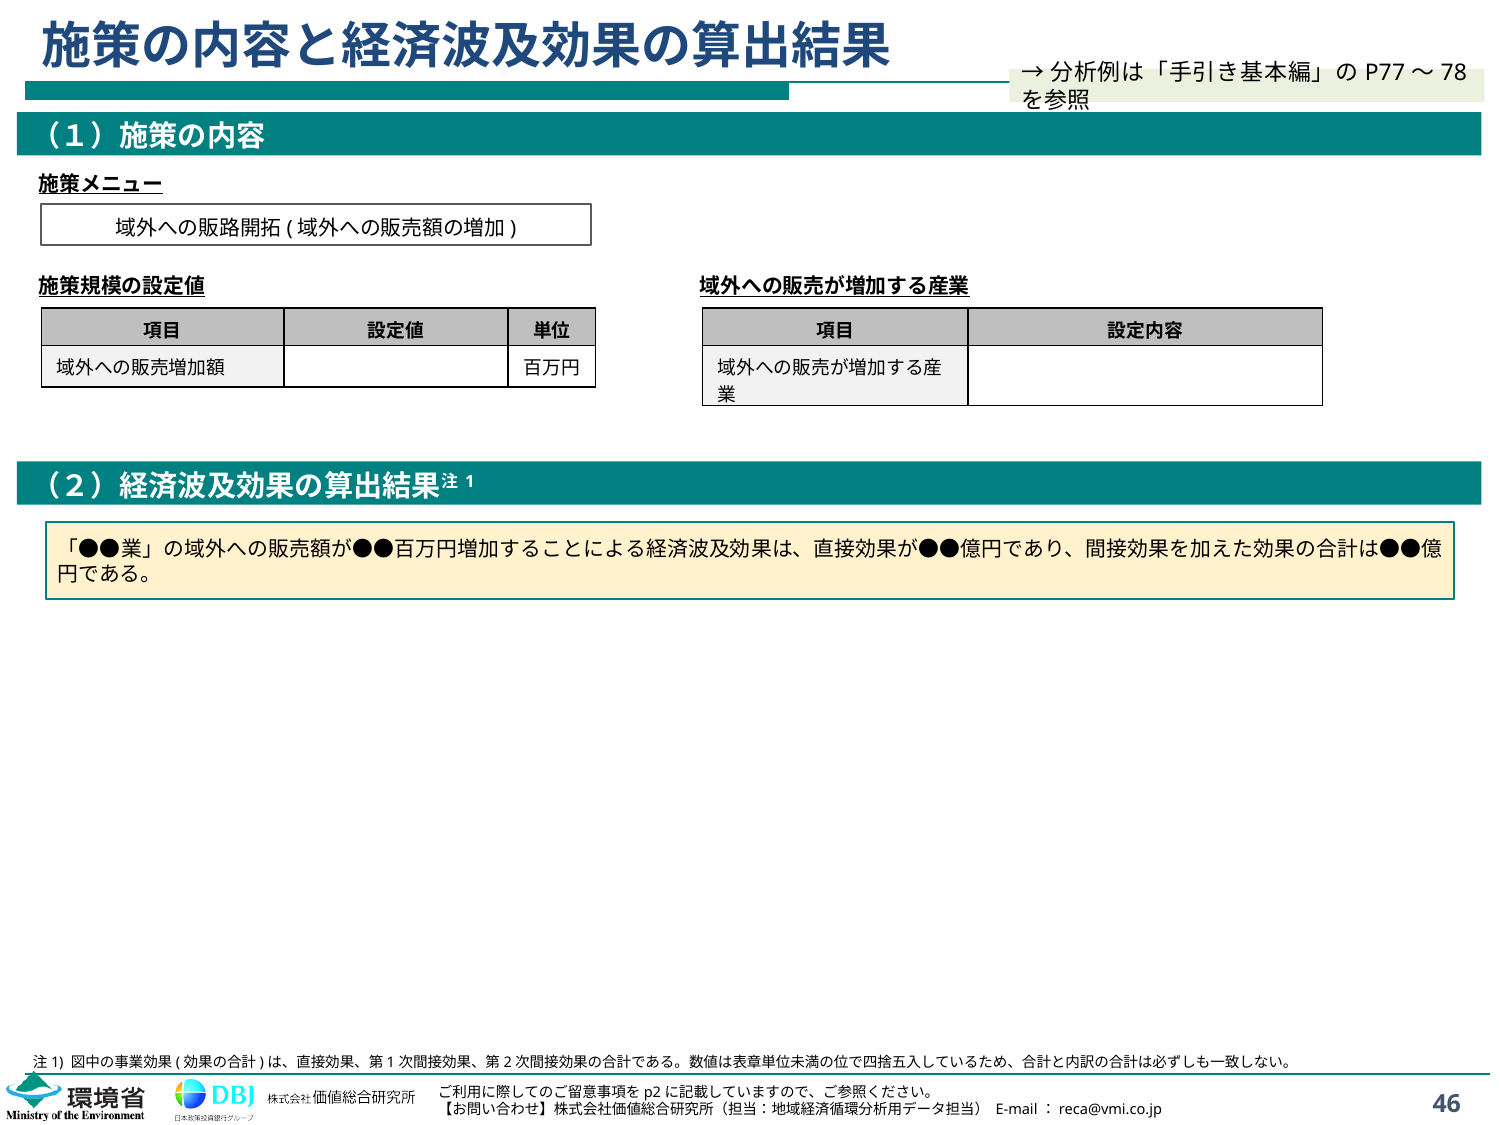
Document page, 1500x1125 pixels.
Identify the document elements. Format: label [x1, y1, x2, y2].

text_box [16, 461, 1482, 505]
text_box [41, 203, 591, 245]
table_cell [509, 346, 595, 386]
picture [171, 1075, 419, 1125]
table_header [703, 309, 967, 345]
text_box [33, 1050, 1451, 1071]
text_box [16, 112, 1482, 156]
table_header [42, 309, 283, 345]
text_box [38, 170, 187, 196]
table_header [285, 309, 507, 345]
table_cell [969, 346, 1322, 405]
slide_number [1393, 1079, 1500, 1122]
table_cell [703, 346, 967, 405]
text_box [46, 522, 1454, 599]
text_box [699, 273, 996, 299]
picture [2, 1071, 148, 1125]
table_cell [285, 346, 507, 386]
table_header [509, 309, 595, 345]
table_cell [42, 346, 283, 386]
table_header [969, 309, 1322, 345]
text_box [38, 273, 276, 299]
title [25, 0, 1355, 82]
text_box [1009, 68, 1485, 102]
